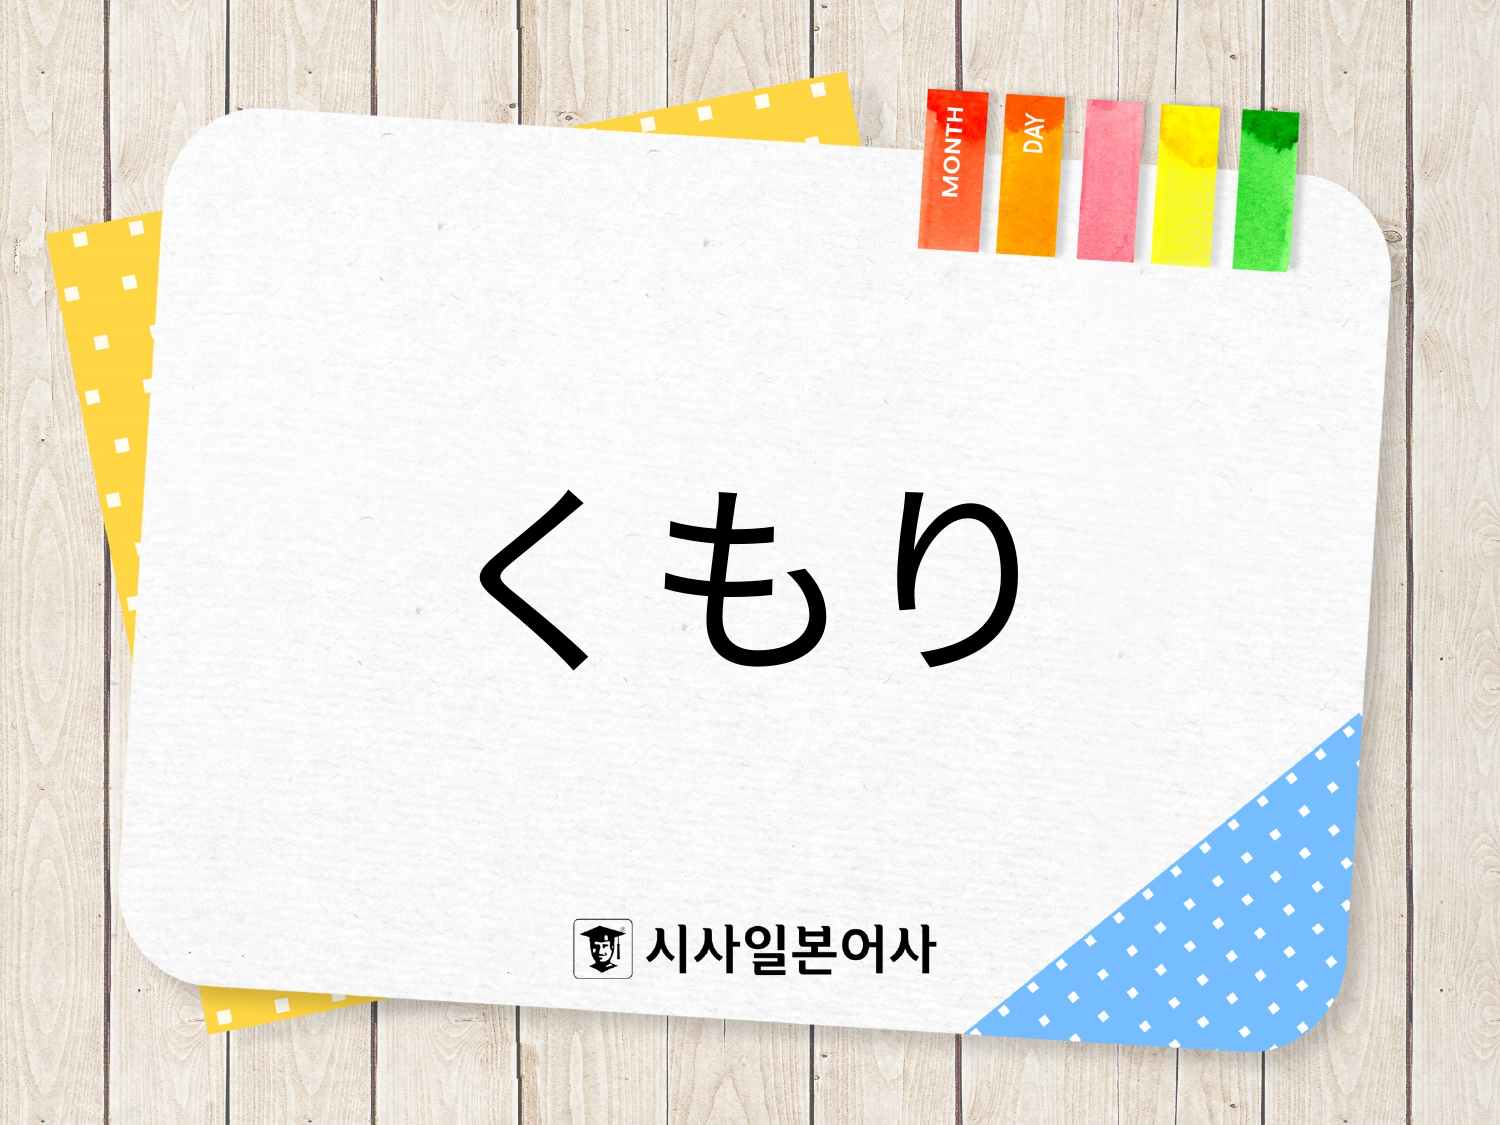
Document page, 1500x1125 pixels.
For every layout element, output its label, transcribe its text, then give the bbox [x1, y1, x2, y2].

picture [0, 0, 1500, 1125]
title くもり [75, 338, 1425, 811]
